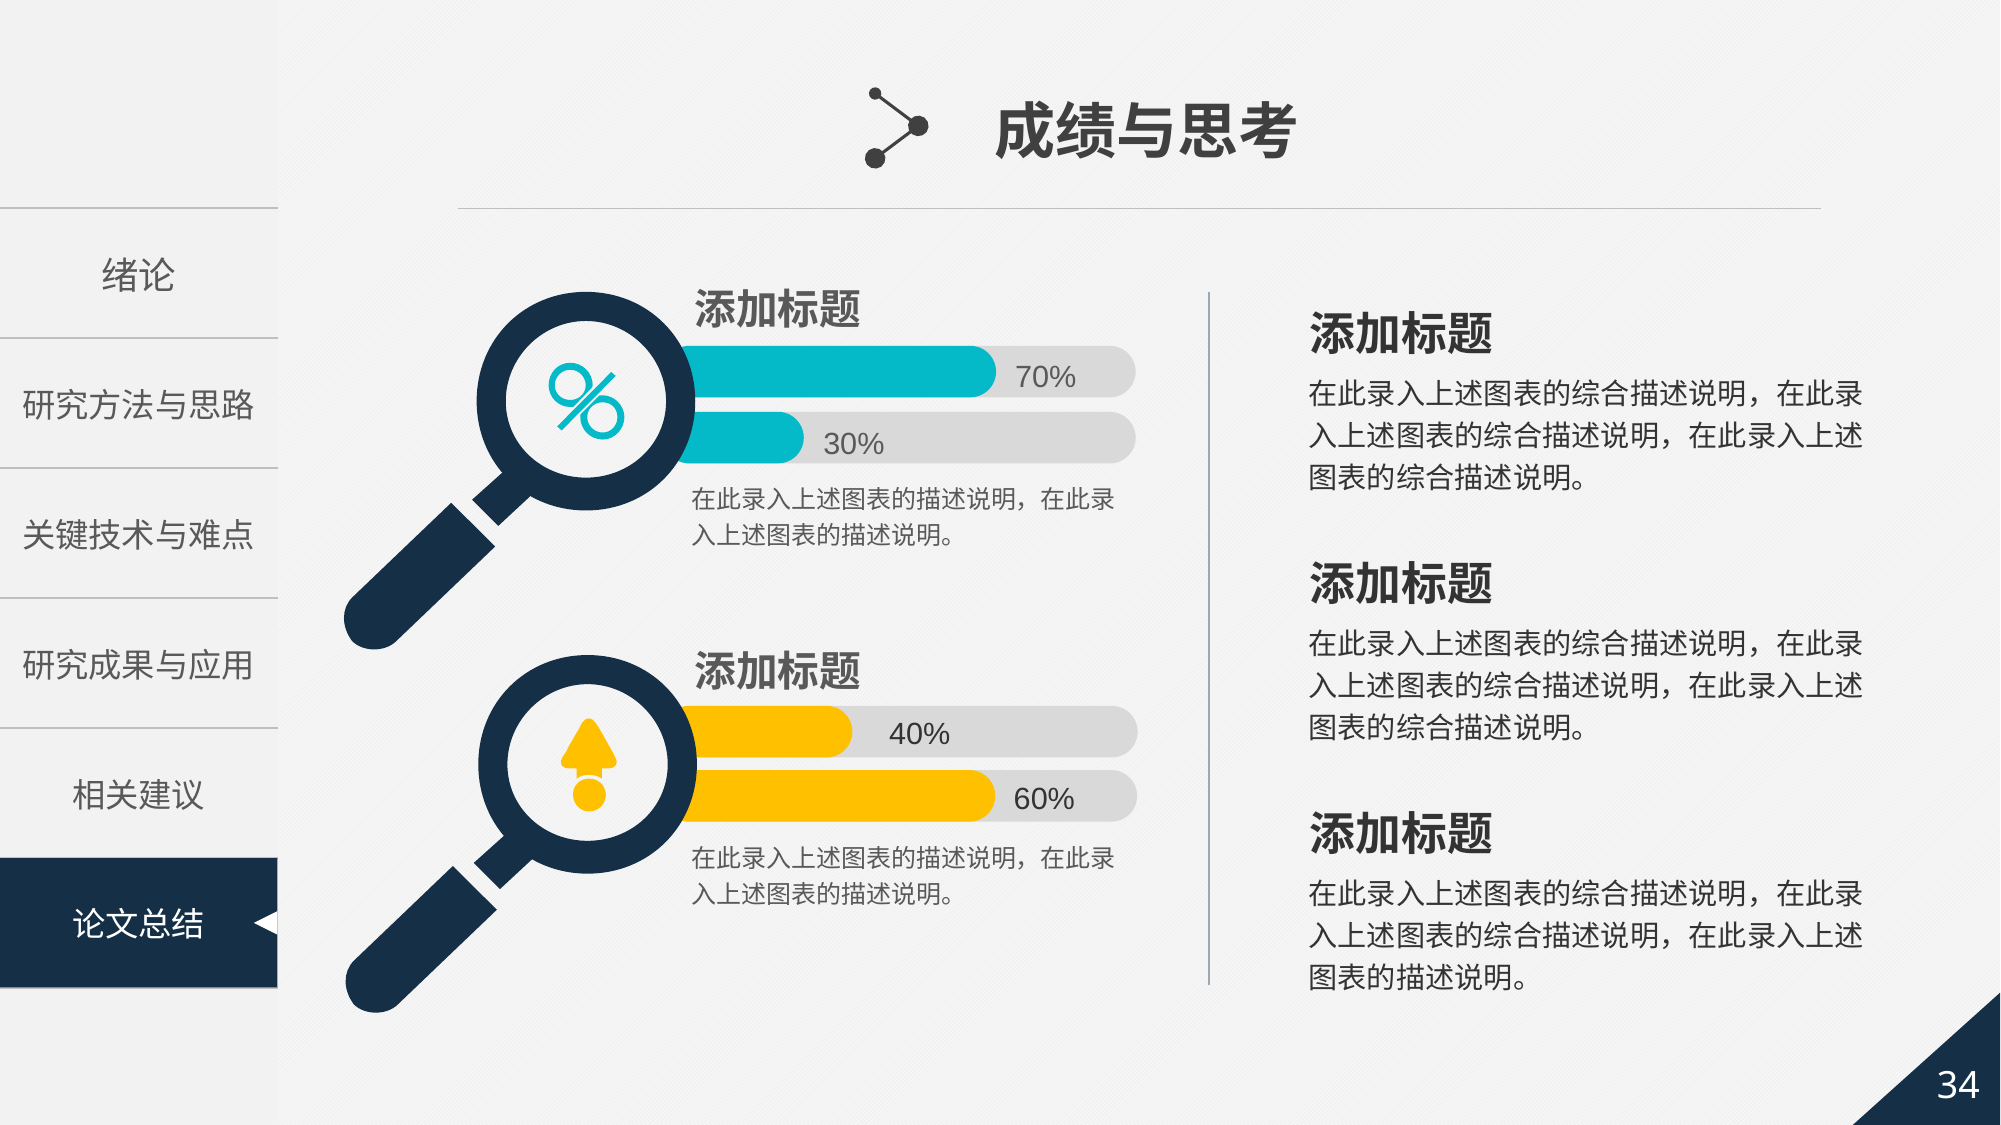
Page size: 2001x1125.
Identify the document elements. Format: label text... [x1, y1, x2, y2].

text_box 添加标题 [679, 275, 877, 341]
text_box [697, 699, 1138, 758]
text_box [696, 341, 1136, 398]
text_box 添加标题 [1294, 297, 1508, 360]
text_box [697, 763, 1138, 822]
text_box 在此录入上述图表的综合描述说明，在此录入上述图表的综合描述说明，在此录入上述图表的综合描述说明。 [1293, 360, 1888, 502]
text_box 成绩与思考 [979, 84, 1315, 173]
text_box 添加标题 [679, 637, 877, 699]
text_box 在此录入上述图表的描述说明，在此录入上述图表的描述说明。 [696, 469, 1138, 557]
text_box 在此录入上述图表的描述说明，在此录入上述图表的描述说明。 [697, 828, 1138, 916]
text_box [875, 93, 919, 159]
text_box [696, 409, 1136, 465]
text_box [341, 291, 696, 653]
text_box 添加标题 [1294, 547, 1508, 610]
text_box 添加标题 [1294, 797, 1508, 860]
text_box 在此录入上述图表的综合描述说明，在此录入上述图表的综合描述说明，在此录入上述图表的描述说明。 [1293, 860, 1888, 1002]
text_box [342, 655, 697, 1016]
text_box 在此录入上述图表的综合描述说明，在此录入上述图表的综合描述说明，在此录入上述图表的综合描述说明。 [1293, 610, 1888, 752]
